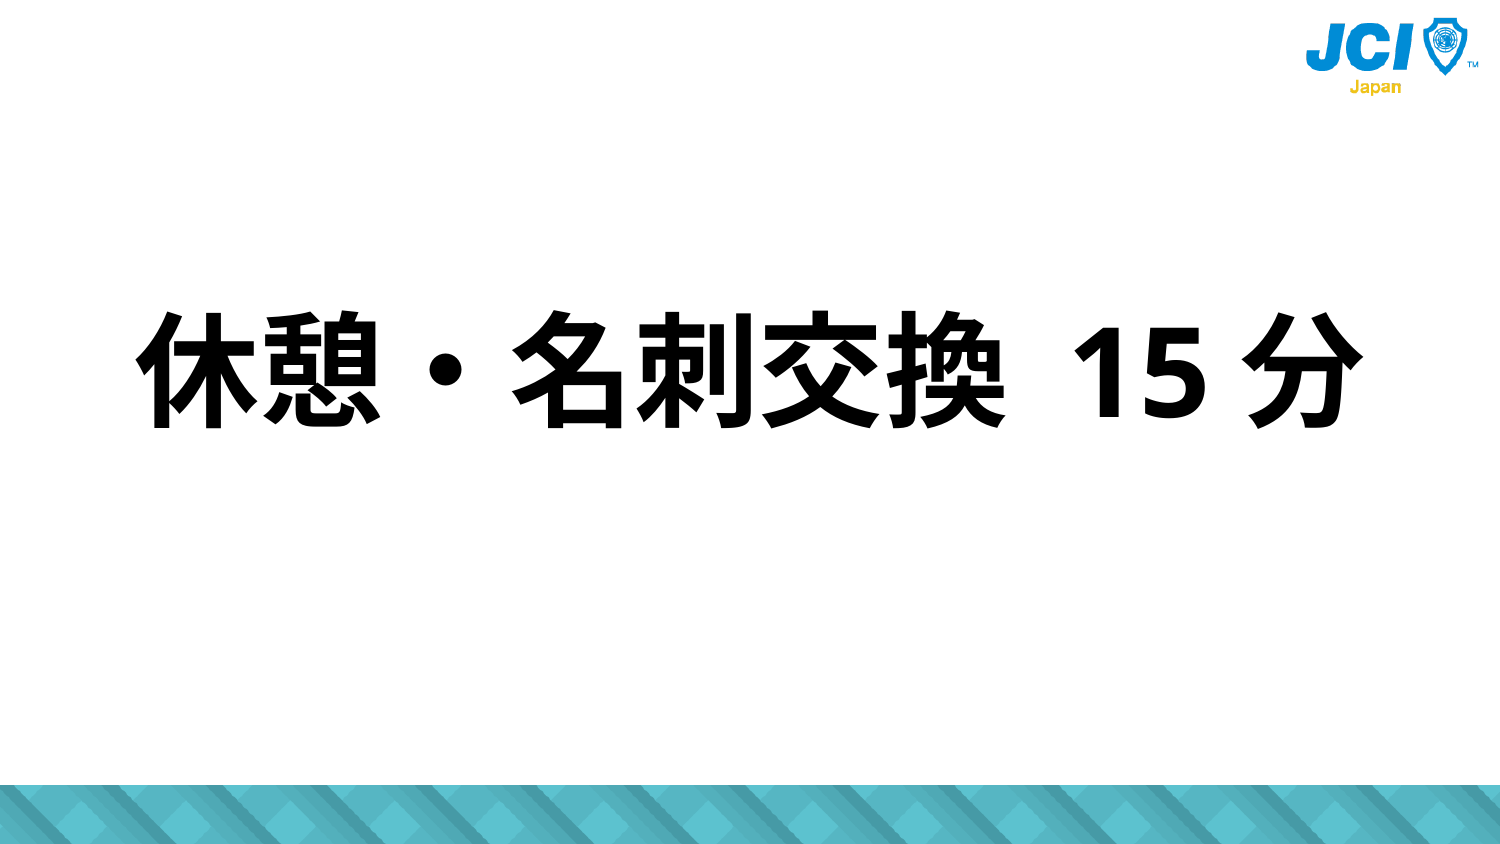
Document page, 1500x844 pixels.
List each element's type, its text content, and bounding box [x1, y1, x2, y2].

list 休憩・名刺交換 15分 [103, 136, 1397, 708]
picture [0, 0, 1500, 844]
